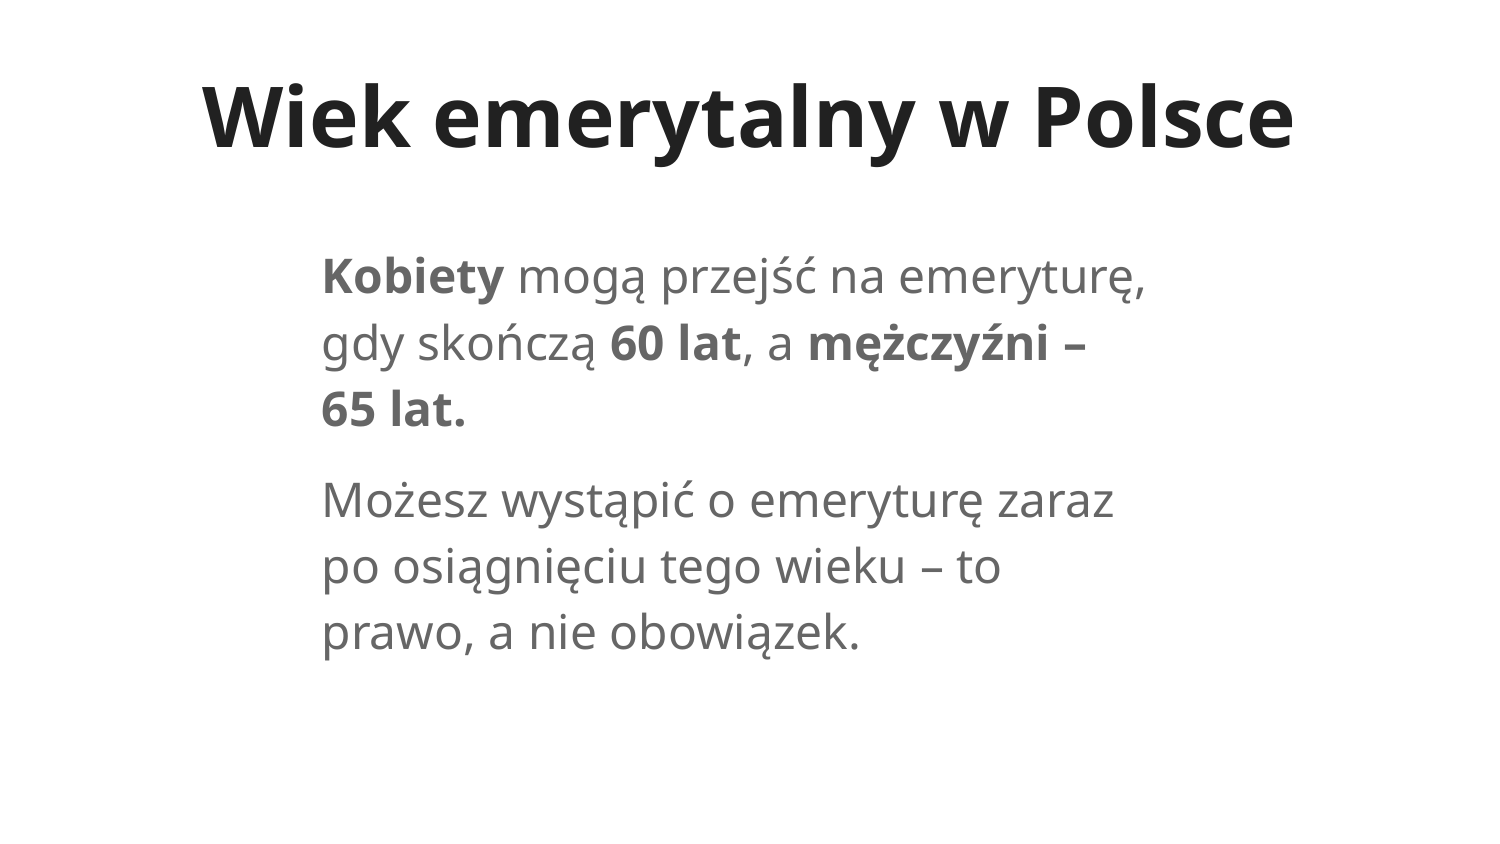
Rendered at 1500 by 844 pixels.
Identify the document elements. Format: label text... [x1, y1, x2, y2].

title Wiek emerytalny w Polsce [51, 48, 1449, 180]
list Kobiety mogą przejść na emeryturę, gdy skończą 60 lat, a mężczyźni – 65 lat. Możesz wystąpić o emeryturę zaraz po osiągnięciu tego wieku – to prawo, a nie obowiązek. [306, 222, 1167, 750]
